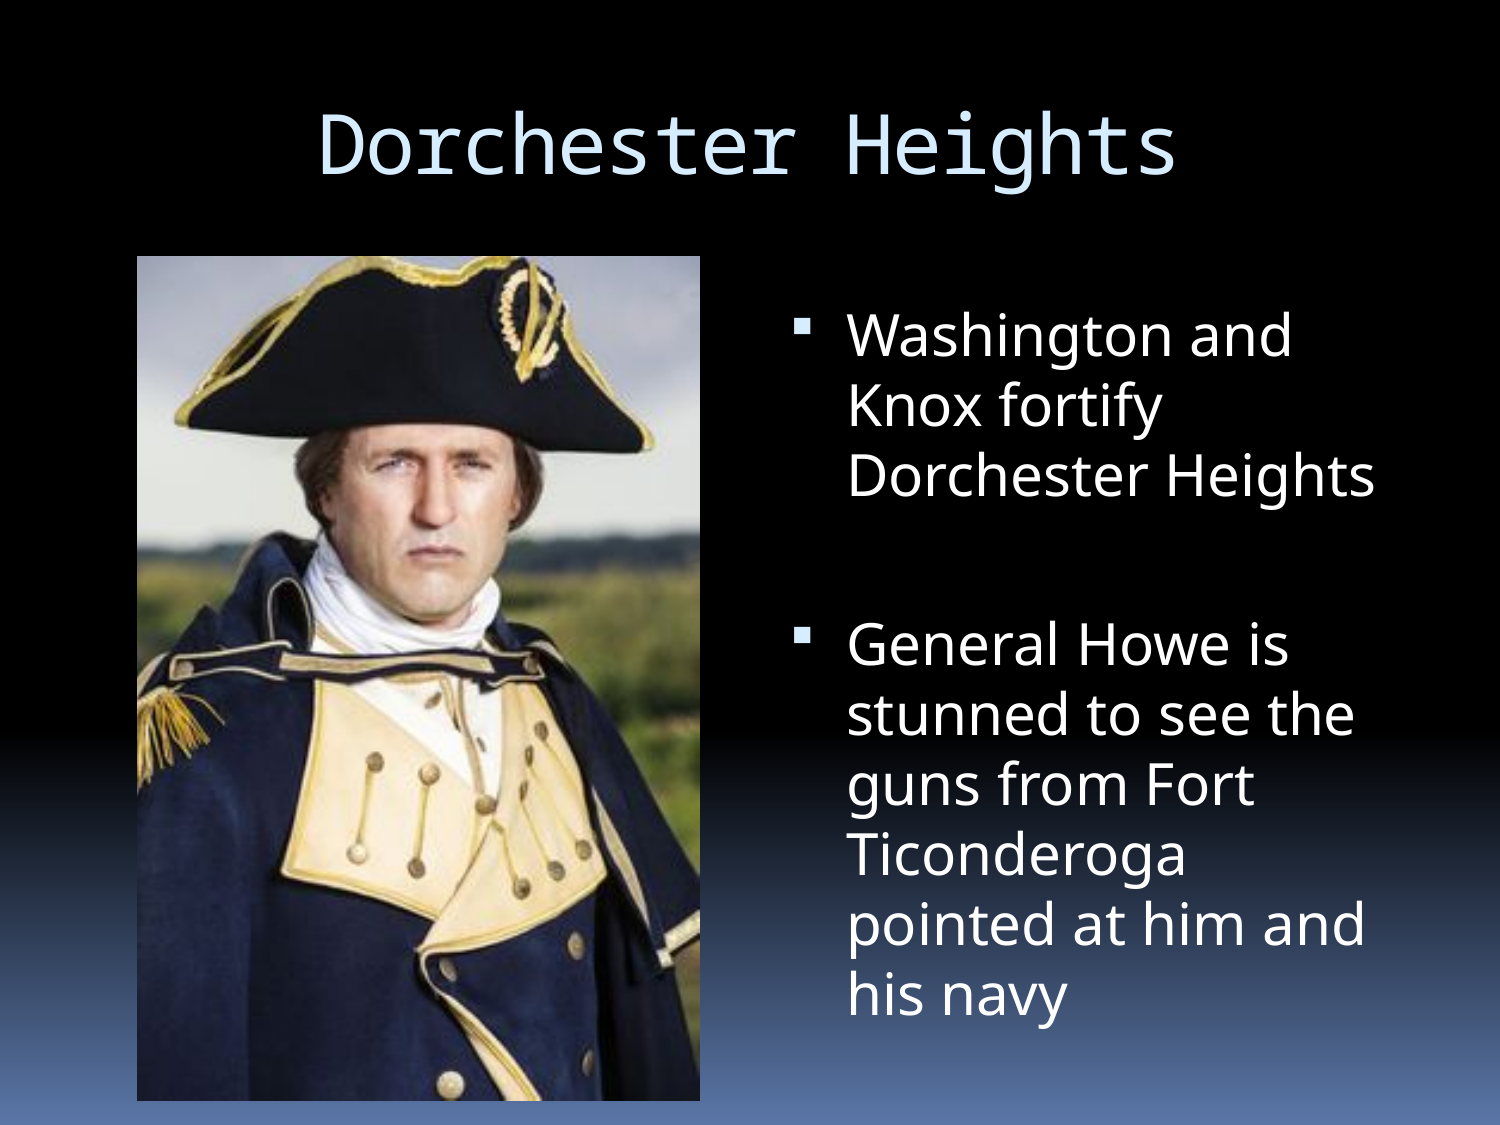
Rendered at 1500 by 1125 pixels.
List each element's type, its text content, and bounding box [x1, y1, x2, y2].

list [137, 256, 701, 1101]
list Washington and Knox fortify Dorchester Heights General Howe is stunned to see the guns from Fort Ticonderoga pointed at him and his navy [763, 290, 1427, 1033]
title Dorchester Heights [75, 83, 1425, 234]
